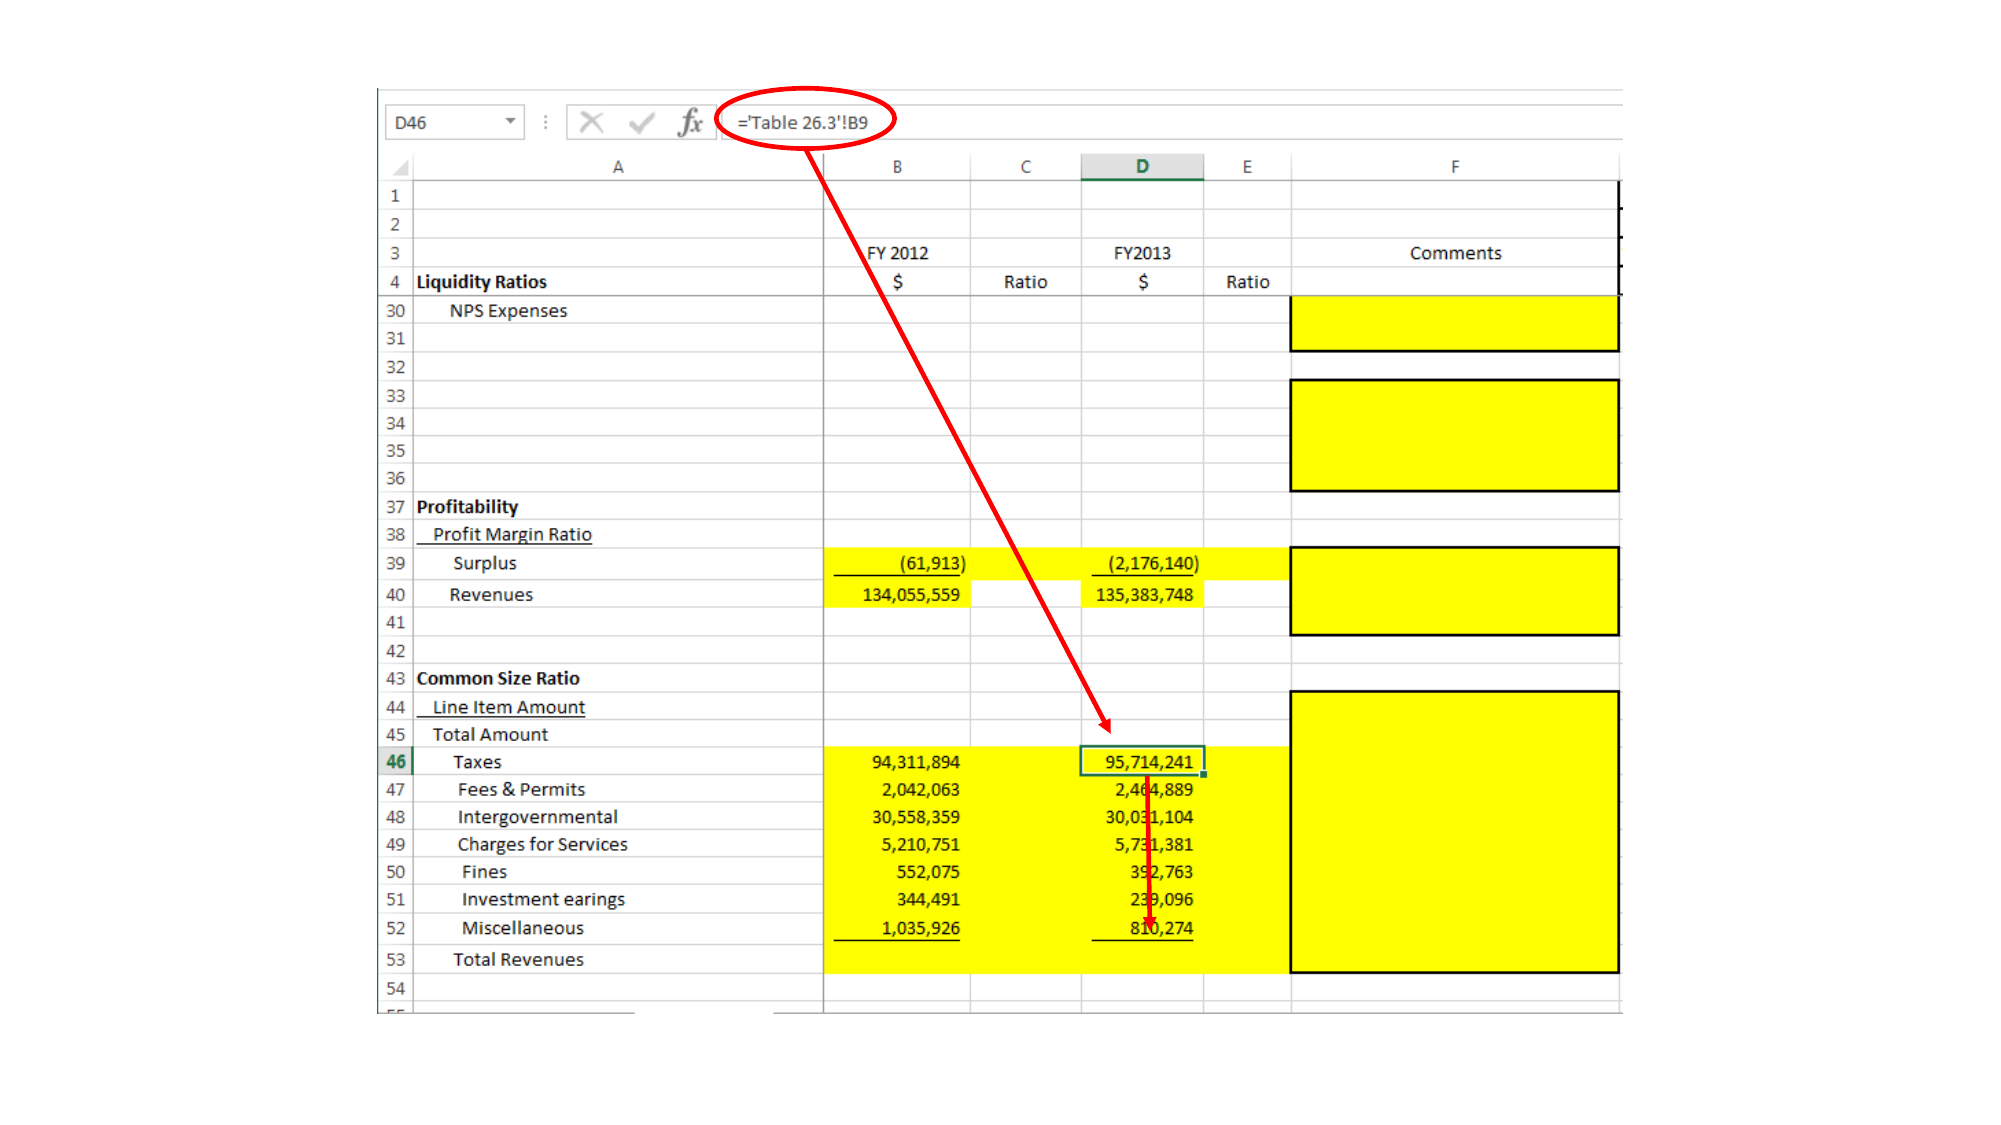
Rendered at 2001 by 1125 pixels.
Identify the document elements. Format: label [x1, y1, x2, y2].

text_box [805, 148, 1111, 734]
list [377, 88, 1623, 1014]
